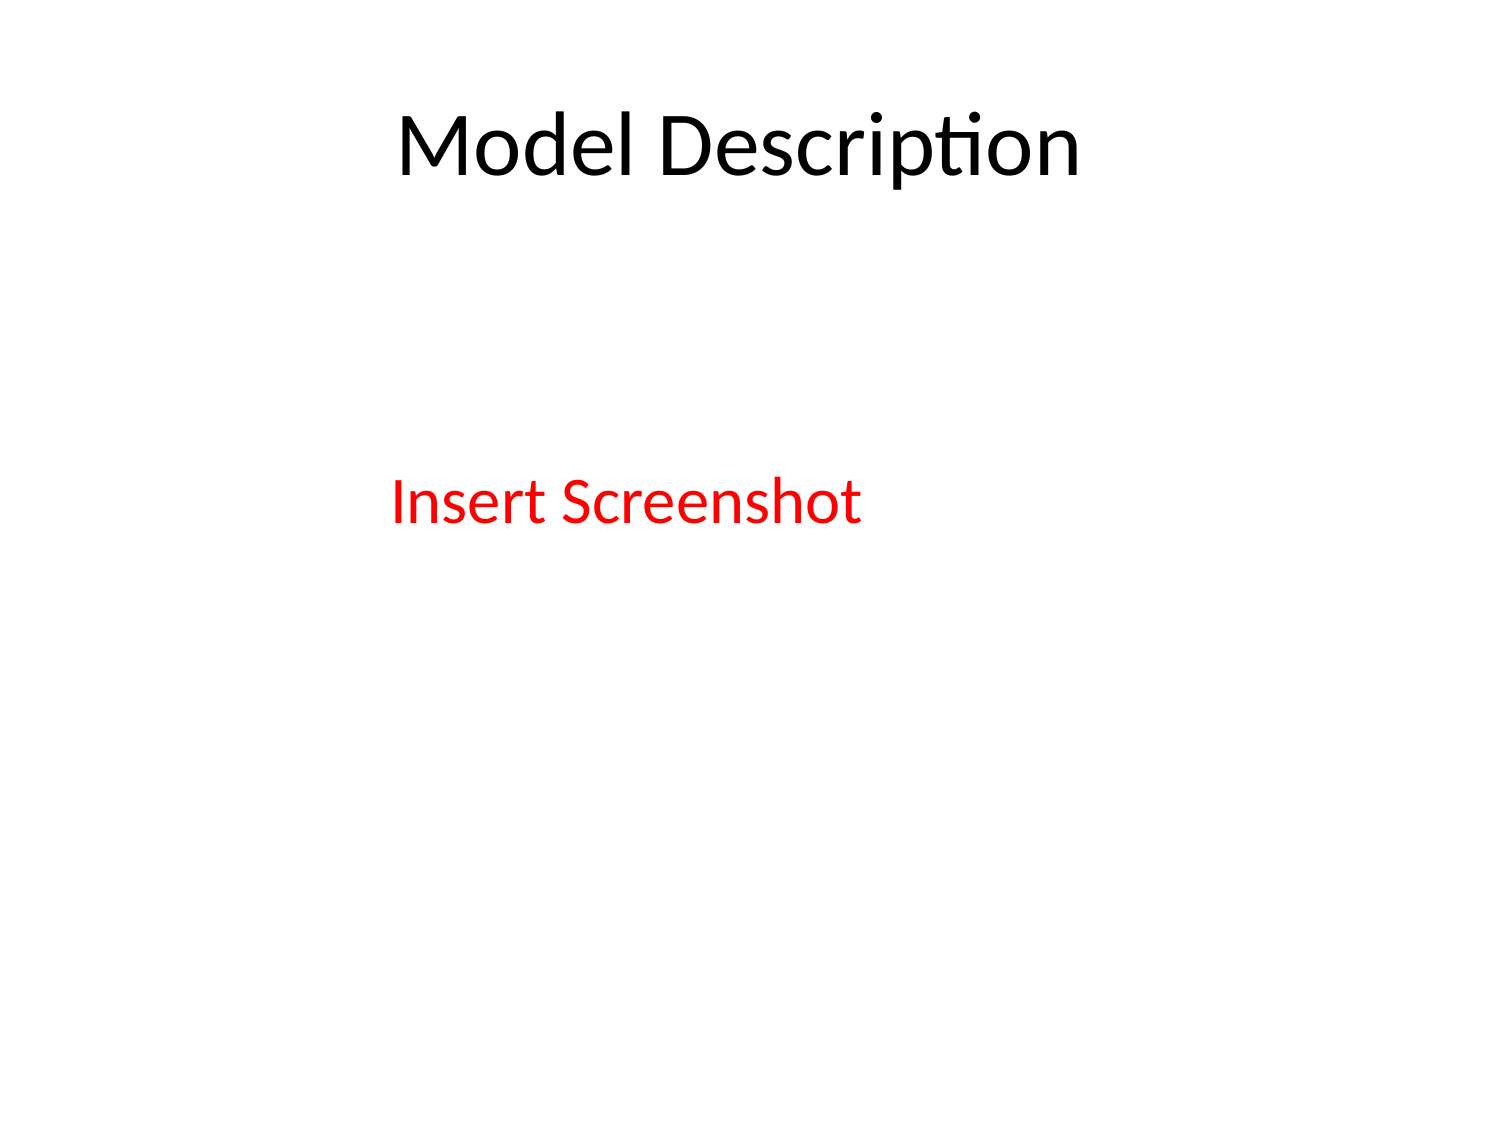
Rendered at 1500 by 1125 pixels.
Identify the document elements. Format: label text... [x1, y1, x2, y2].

list Insert Screenshot [75, 262, 1425, 1005]
title Model Description [75, 45, 1425, 233]
